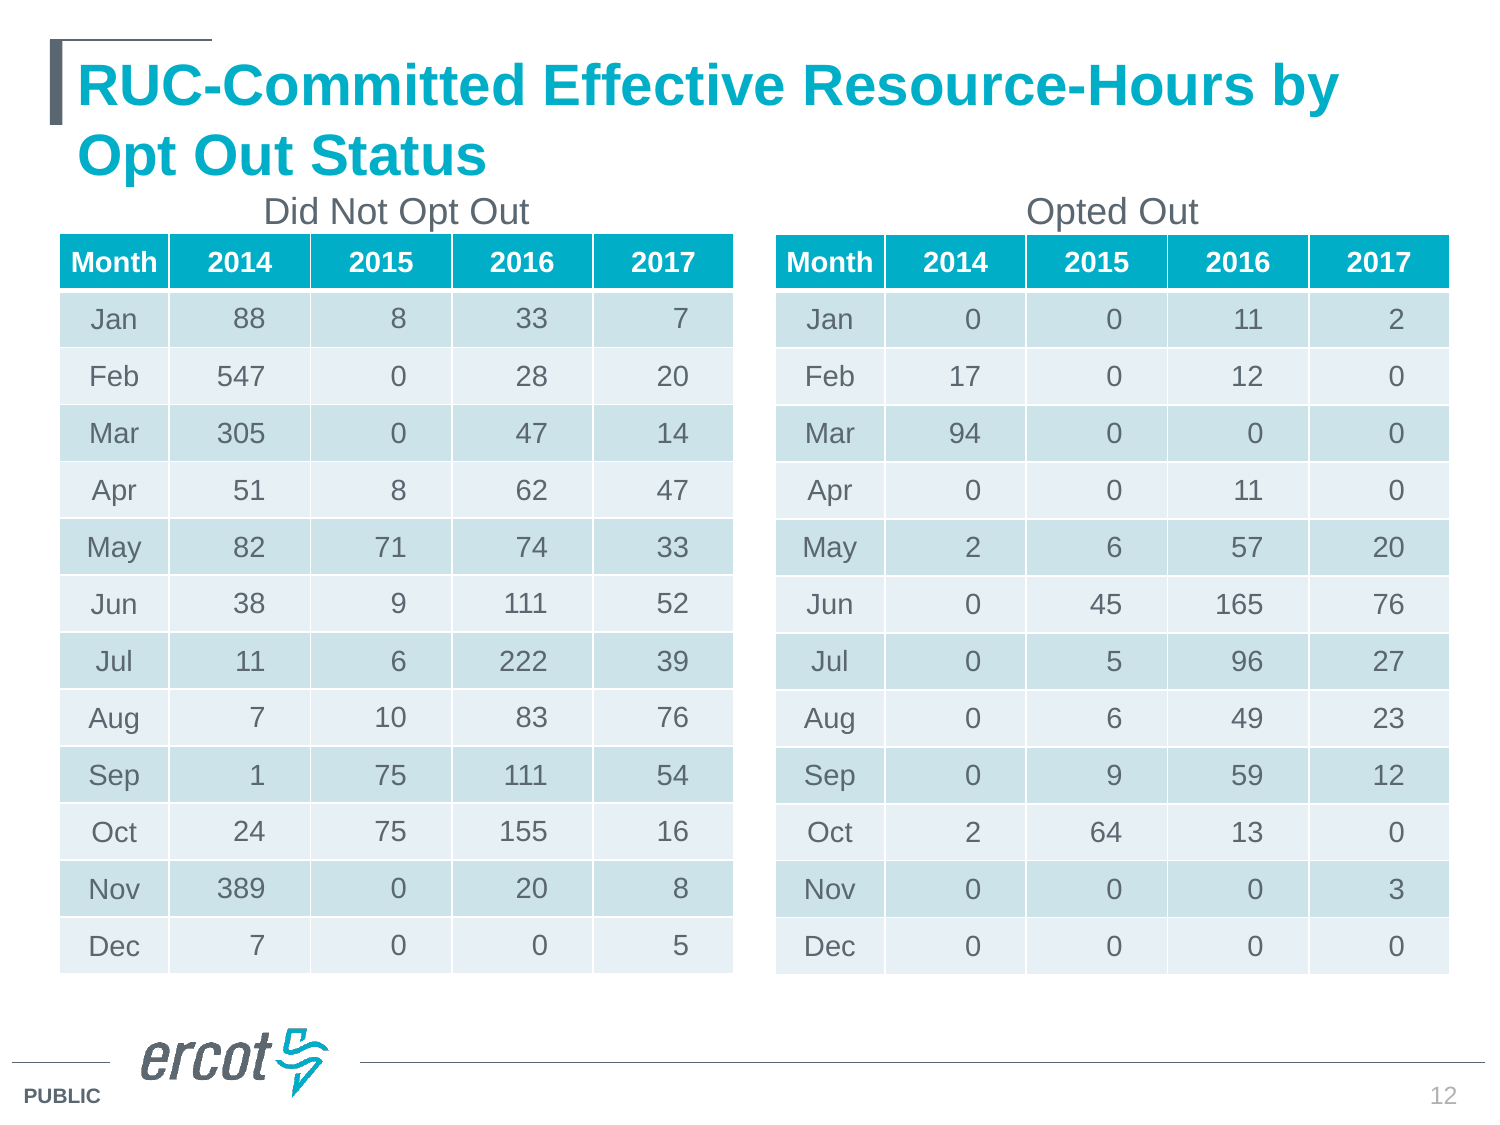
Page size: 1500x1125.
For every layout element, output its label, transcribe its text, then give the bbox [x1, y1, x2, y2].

table_header Month [60, 234, 168, 288]
table_cell 74 [453, 519, 592, 574]
table_cell 0 [886, 691, 1025, 746]
table_cell 389 [170, 861, 310, 916]
table_cell 28 [453, 348, 592, 404]
table_cell Jan [776, 293, 884, 347]
table_cell 27 [1310, 634, 1449, 689]
table_cell May [60, 519, 168, 574]
table_cell Mar [60, 405, 168, 461]
table_cell 7 [170, 918, 310, 973]
table_cell 11 [1168, 293, 1308, 347]
table_cell Jun [776, 577, 884, 632]
table_cell 20 [1310, 520, 1449, 575]
table_cell 10 [311, 690, 451, 745]
table_cell 0 [1027, 918, 1167, 974]
table_cell 49 [1168, 691, 1308, 746]
slide_number 12 [1400, 1076, 1488, 1113]
table_header 2016 [1168, 235, 1308, 288]
table_header 2015 [311, 240, 451, 288]
table_cell 0 [1027, 463, 1167, 518]
table_cell 88 [170, 293, 310, 347]
table_cell Feb [776, 349, 884, 404]
table_cell 2 [886, 520, 1025, 575]
table_cell 33 [453, 293, 592, 347]
table_cell 9 [311, 576, 451, 631]
table_cell 11 [1168, 463, 1308, 518]
table_cell 45 [1027, 577, 1167, 632]
table_cell 0 [886, 463, 1025, 518]
table_header 2017 [594, 234, 733, 288]
table_cell 3 [1310, 861, 1449, 917]
table_cell 20 [594, 348, 733, 404]
table_cell 111 [453, 747, 592, 802]
table_cell 12 [1310, 748, 1449, 803]
table_cell 111 [453, 576, 592, 631]
table_cell Jan [60, 293, 168, 347]
table_cell Aug [776, 691, 884, 746]
table_cell 38 [170, 576, 310, 631]
table_cell 71 [311, 519, 451, 574]
table_cell 94 [886, 406, 1025, 461]
table_cell 75 [311, 747, 451, 802]
table_cell 39 [594, 633, 733, 688]
table_cell 76 [594, 690, 733, 745]
table_cell 47 [453, 405, 592, 461]
table_cell 5 [1027, 634, 1167, 689]
table_cell Nov [776, 861, 884, 917]
table_cell 52 [594, 576, 733, 631]
table_cell 0 [311, 918, 451, 973]
table_cell 11 [170, 633, 310, 688]
table_cell 20 [453, 861, 592, 916]
table_cell 17 [886, 349, 1025, 404]
table_cell Apr [60, 462, 168, 517]
table_cell 0 [311, 861, 451, 916]
table_cell 0 [453, 918, 592, 973]
table_cell 0 [1168, 861, 1308, 917]
table_cell 0 [311, 348, 451, 404]
table_cell 57 [1168, 520, 1308, 575]
table_cell 165 [1168, 577, 1308, 632]
table_cell 54 [594, 747, 733, 802]
table_cell 83 [453, 690, 592, 745]
table_cell 0 [1310, 349, 1449, 404]
table_cell Jul [60, 633, 168, 688]
table_header 2014 [170, 234, 310, 288]
table_cell 0 [1027, 349, 1167, 404]
table_cell Aug [60, 690, 168, 745]
text_box Opted Out [962, 179, 1263, 240]
table_cell Apr [776, 463, 884, 518]
table_cell 0 [1310, 805, 1449, 860]
table_cell 305 [170, 405, 310, 461]
table_cell 1 [170, 747, 310, 802]
table_cell 0 [1310, 406, 1449, 461]
table_cell 547 [170, 348, 310, 404]
table_cell 0 [886, 634, 1025, 689]
table_cell 5 [594, 918, 733, 973]
table_cell 51 [170, 462, 310, 517]
table_cell 0 [1027, 861, 1167, 917]
table_cell 0 [1027, 293, 1167, 347]
table_cell 33 [594, 519, 733, 574]
table_header 2017 [1310, 235, 1449, 288]
table_cell Mar [776, 406, 884, 461]
table_cell 13 [1168, 805, 1308, 860]
table_cell 0 [886, 293, 1025, 347]
table_cell 0 [886, 748, 1025, 803]
table_header Month [776, 235, 884, 288]
table_cell 7 [594, 293, 733, 347]
table_cell 9 [1027, 748, 1167, 803]
table_cell 0 [1310, 918, 1449, 974]
table_cell 222 [453, 633, 592, 688]
table_cell May [776, 520, 884, 575]
table_cell 62 [453, 462, 592, 517]
table_cell 8 [594, 861, 733, 916]
table_cell 16 [594, 804, 733, 859]
table_cell Feb [60, 348, 168, 404]
table_header 2016 [453, 234, 592, 288]
table_cell Oct [60, 804, 168, 859]
table_cell 12 [1168, 349, 1308, 404]
table_cell 75 [311, 804, 451, 859]
table_cell 0 [886, 861, 1025, 917]
table_cell 0 [1310, 463, 1449, 518]
table_cell 6 [1027, 691, 1167, 746]
table_cell 6 [311, 633, 451, 688]
table_cell 0 [1027, 406, 1167, 461]
table_cell 47 [594, 462, 733, 517]
table_cell 24 [170, 804, 310, 859]
table_cell Sep [60, 747, 168, 802]
table_cell 2 [886, 805, 1025, 860]
table_cell 0 [886, 577, 1025, 632]
title RUC-Committed Effective Resource-Hours by Opt Out Status [62, 39, 1450, 125]
table_cell 14 [594, 405, 733, 461]
picture [137, 1024, 332, 1100]
table_cell 8 [311, 293, 451, 347]
table_cell 64 [1027, 805, 1167, 860]
table_cell Dec [776, 918, 884, 974]
table_cell Oct [776, 805, 884, 860]
table_cell 76 [1310, 577, 1449, 632]
table_cell 23 [1310, 691, 1449, 746]
table_cell Nov [60, 861, 168, 916]
text_box Did Not Opt Out [246, 179, 547, 240]
table_cell 6 [1027, 520, 1167, 575]
table_cell 8 [311, 462, 451, 517]
table_cell 0 [1168, 406, 1308, 461]
table_cell 59 [1168, 748, 1308, 803]
table_cell 96 [1168, 634, 1308, 689]
table_cell 2 [1310, 293, 1449, 347]
table_cell 155 [453, 804, 592, 859]
table_cell 0 [1168, 918, 1308, 974]
table_cell Jul [776, 634, 884, 689]
table_cell Sep [776, 748, 884, 803]
table_header 2014 [886, 235, 1025, 288]
table_cell Dec [60, 918, 168, 973]
table_cell 0 [886, 918, 1025, 974]
table_cell Jun [60, 576, 168, 631]
table_cell 82 [170, 519, 310, 574]
table_header 2015 [1027, 240, 1167, 288]
table_cell 0 [311, 405, 451, 461]
table_cell 7 [170, 690, 310, 745]
